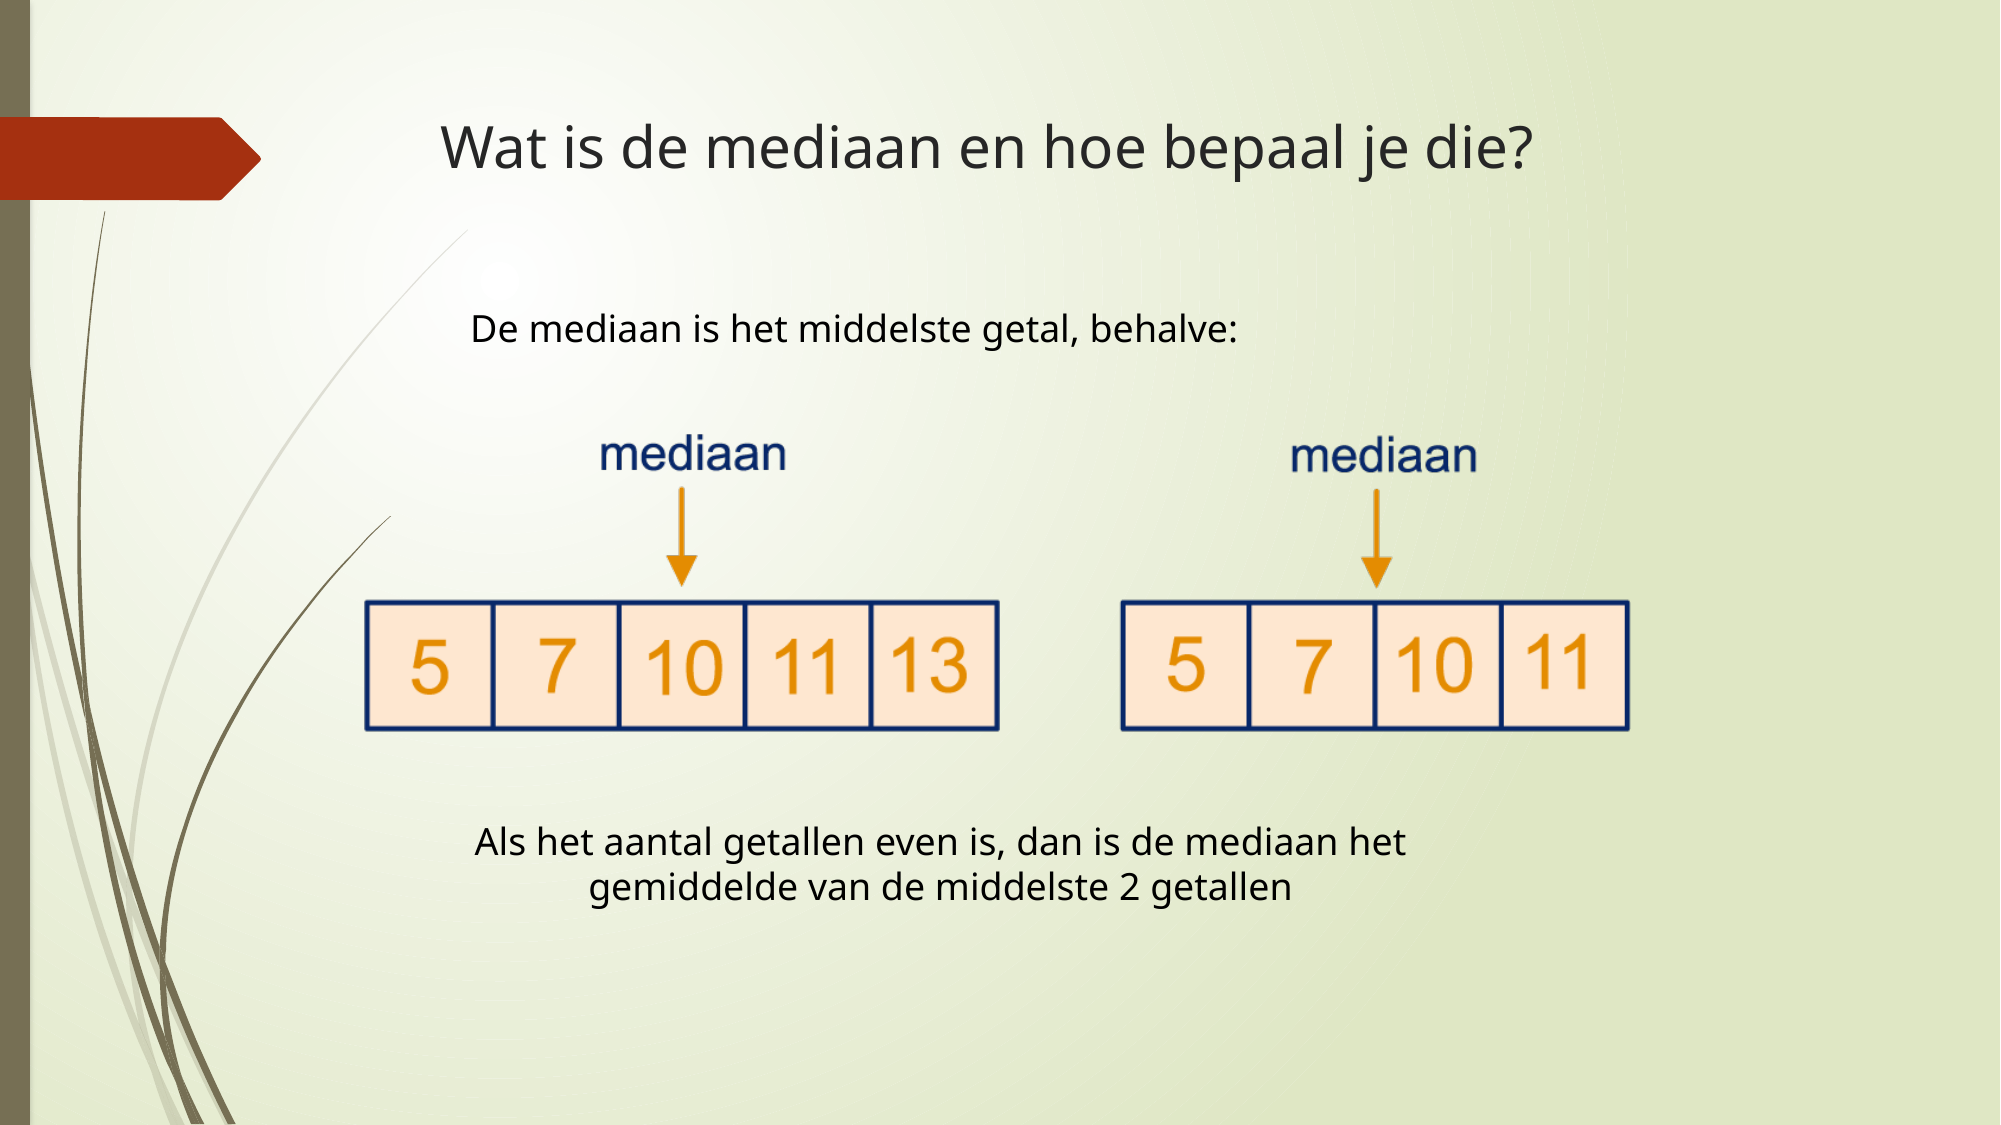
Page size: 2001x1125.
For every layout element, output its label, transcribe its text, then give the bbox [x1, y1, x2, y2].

text_box De mediaan is het middelste getal, behalve: [455, 297, 1254, 358]
text_box Als het aantal getallen even is, dan is de mediaan het gemiddelde van de middelste 2 getallen [362, 810, 1520, 916]
title Wat is de mediaan en hoe bepaal je die? [425, 102, 1888, 313]
picture [361, 432, 1633, 734]
